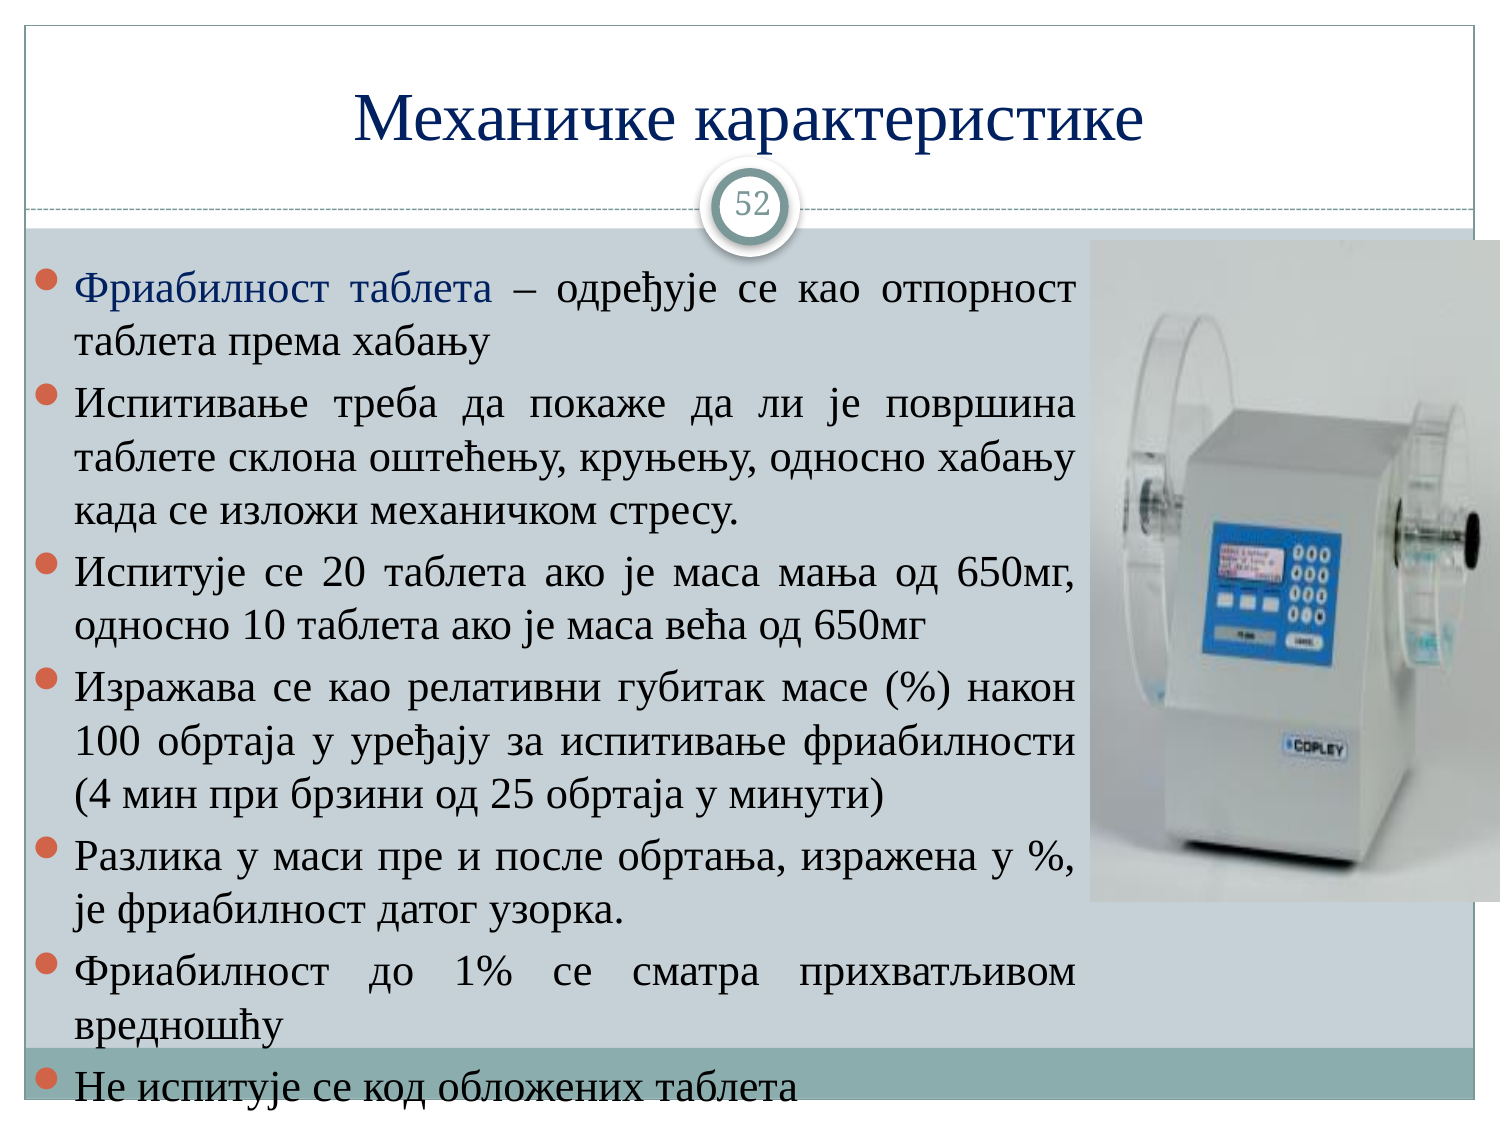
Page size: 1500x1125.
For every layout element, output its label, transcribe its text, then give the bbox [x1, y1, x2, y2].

list Фриабилност таблета – одређује се као отпорност таблета према хабању Испитивање треба да покаже да ли је површина таблете склона оштећењу, круњењу, односно хабању када се изложи механичком стресу. Испитује се 20 таблета ако је маса мања од 650мг, односно 10 таблета ако је маса већа од 650мг Изражава се као релативни губитак масе (%) након 100 обртаја у уређају за испитивање фриабилности (4 мин при брзини од 25 обртаја у минути) Разлика у маси пре и после обртања, изражена у %, је фриабилност датог узорка. Фриабилност до 1% се сматра прихватљивом вредношћу Не испитује се код обложених таблета [17, 250, 1093, 1125]
slide_number 52 [715, 168, 791, 241]
title Механичке карактеристике [49, 37, 1450, 162]
picture [1090, 240, 1500, 902]
